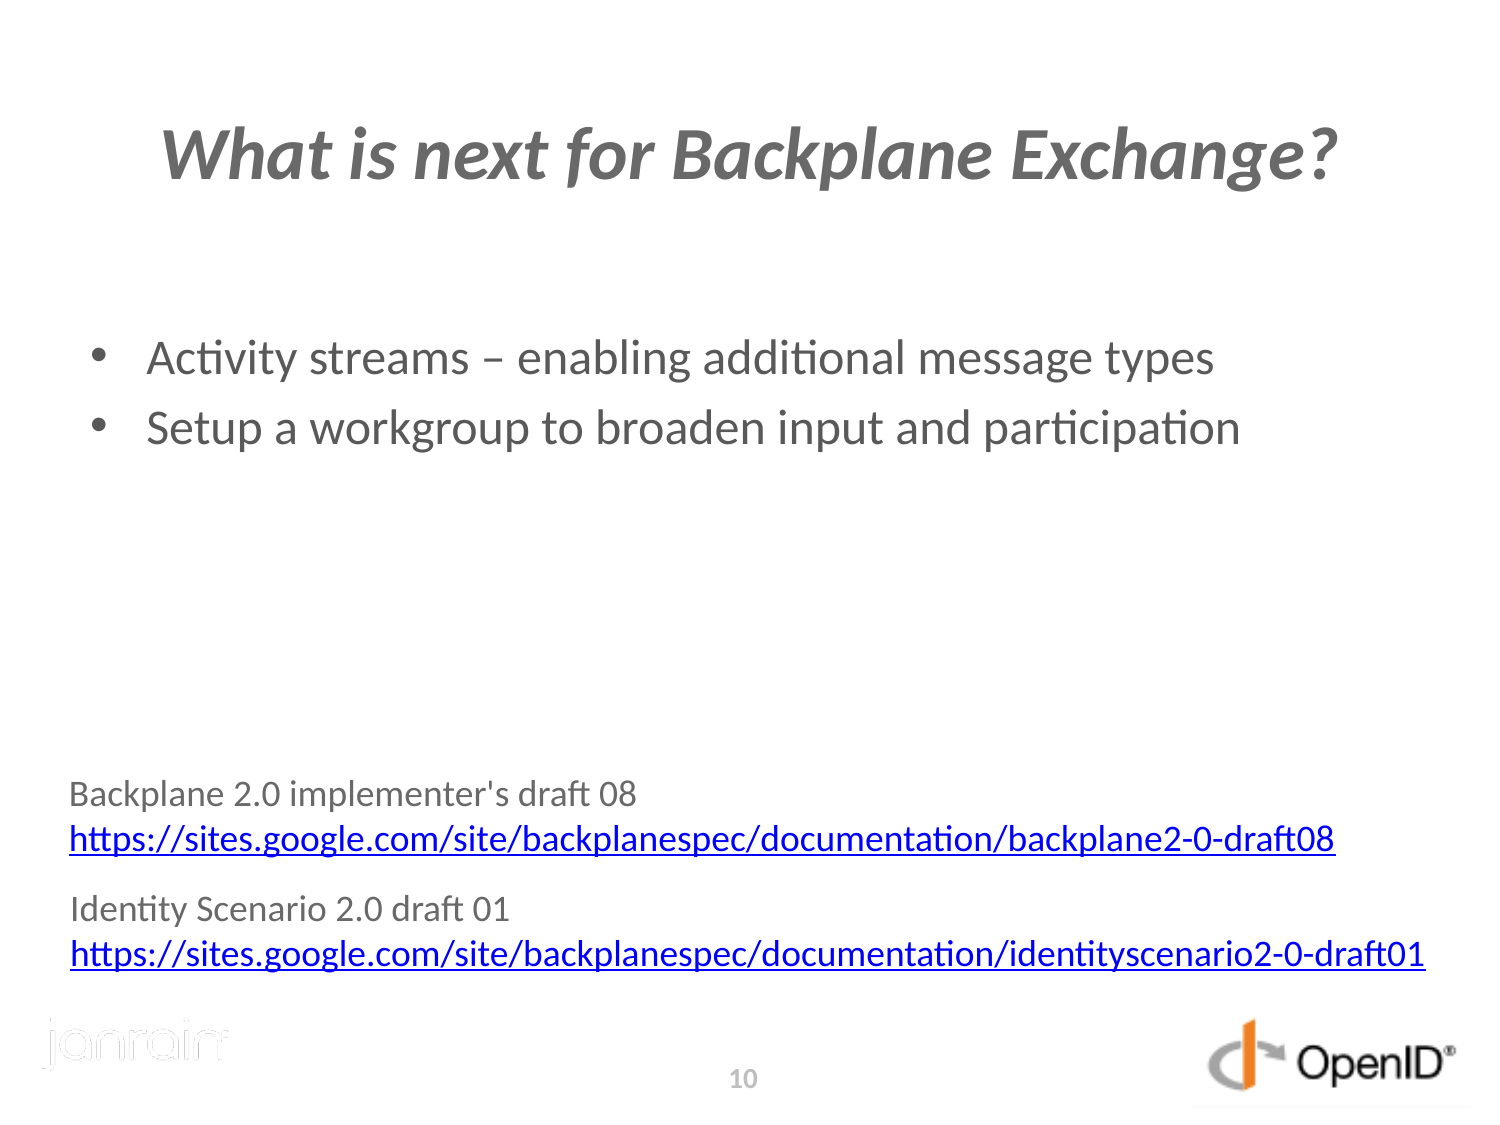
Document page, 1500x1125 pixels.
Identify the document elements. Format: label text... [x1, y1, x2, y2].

text_box Identity Scenario 2.0 draft 01https://sites.google.com/site/backplanespec/documentation/identityscenario2-0-draft01 [55, 876, 1480, 982]
title What is next for Backplane Exchange? [75, 56, 1425, 244]
picture [1191, 1006, 1471, 1109]
picture [41, 1016, 229, 1072]
text_box Backplane 2.0 implementer's draft 08https://sites.google.com/site/backplanespec/documentation/backplane2-0-draft08 [54, 761, 1357, 867]
list Activity streams – enabling additional message types Setup a workgroup to broaden input and participation [75, 316, 1425, 862]
